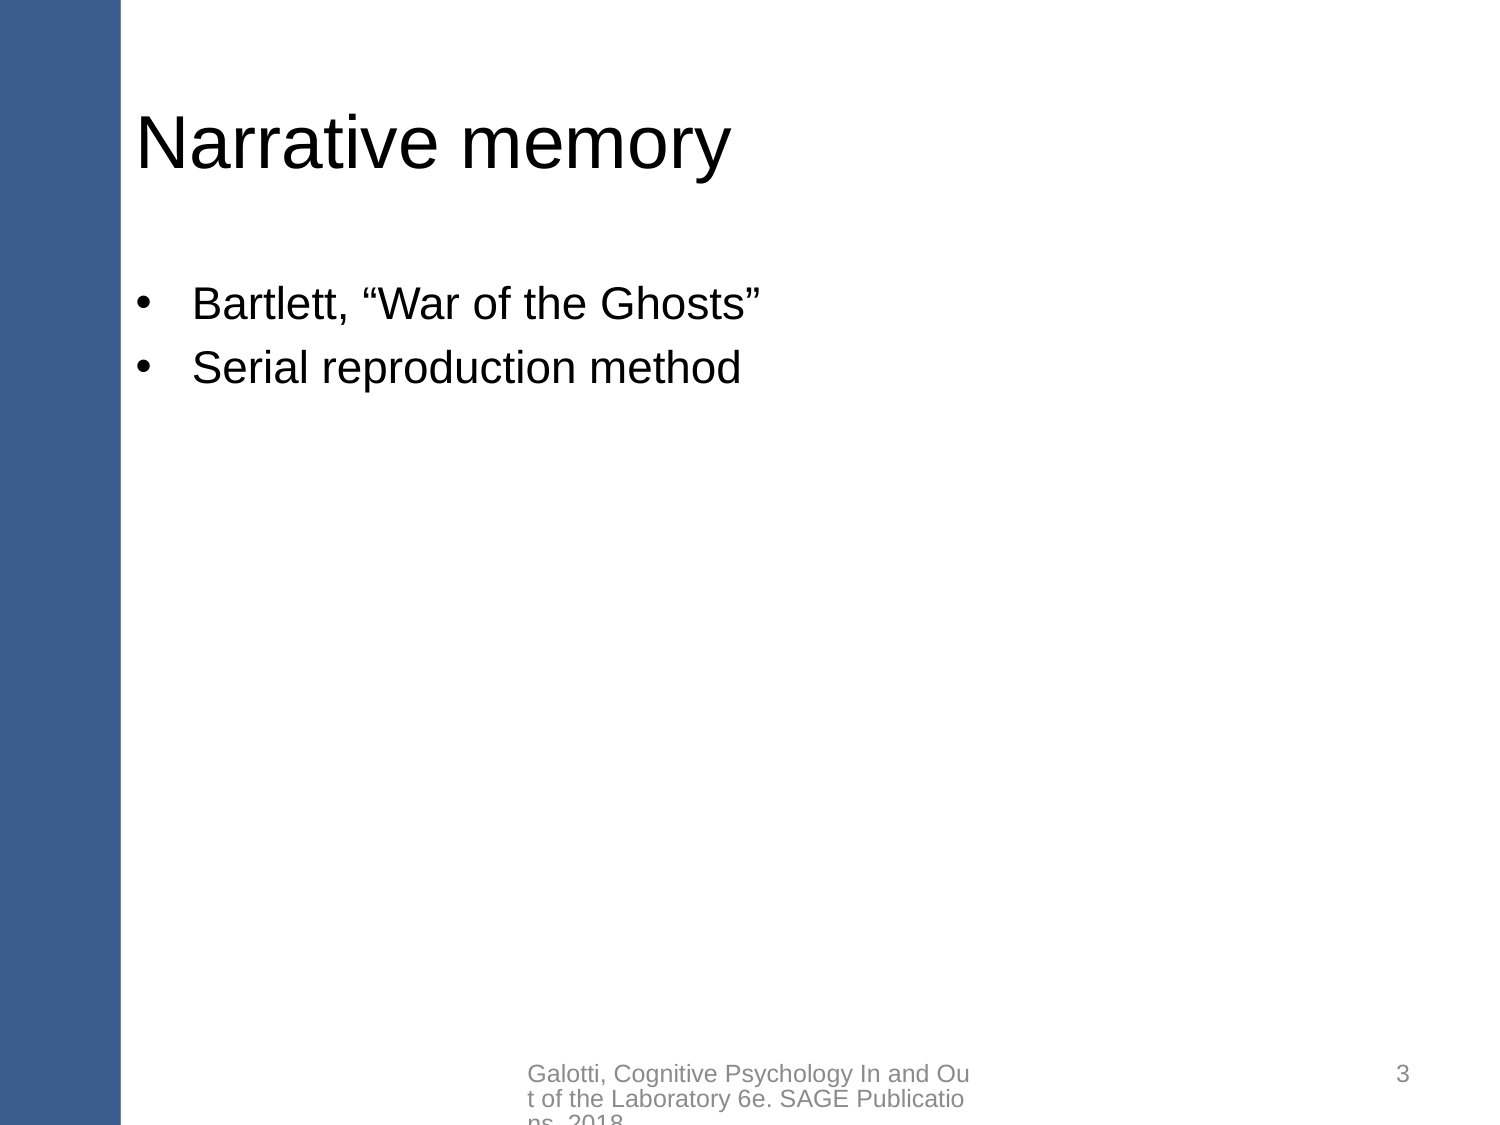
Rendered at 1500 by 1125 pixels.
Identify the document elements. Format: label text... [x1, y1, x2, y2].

title Narrative memory [120, 45, 1471, 233]
footer Galotti, Cognitive Psychology In and Out of the Laboratory 6e. SAGE Publications, 2018. [512, 1042, 988, 1103]
picture [0, 0, 1500, 1125]
list Bartlett, “War of the Ghosts” Serial reproduction method [120, 266, 1471, 1009]
slide_number 3 [1074, 1042, 1425, 1103]
